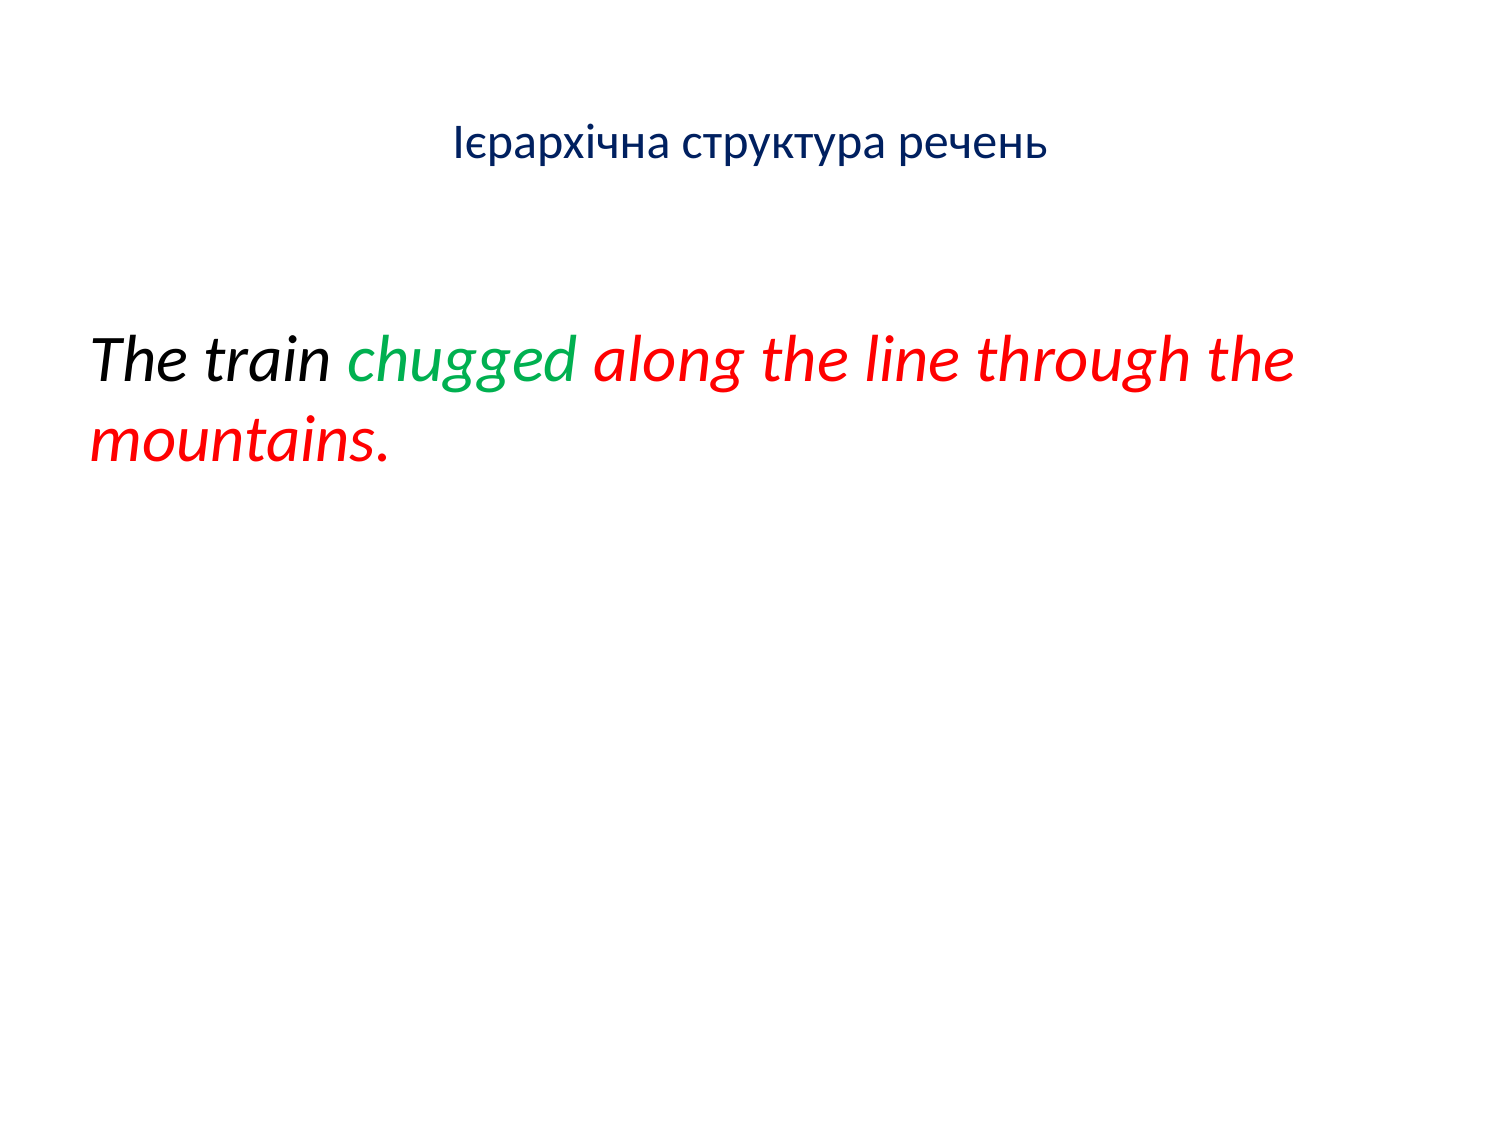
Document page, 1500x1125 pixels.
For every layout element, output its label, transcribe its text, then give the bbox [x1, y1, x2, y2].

text_box The train chugged along the line through the mountains. [75, 262, 1425, 1005]
text_box Ієрархічна структура речень [75, 45, 1425, 233]
